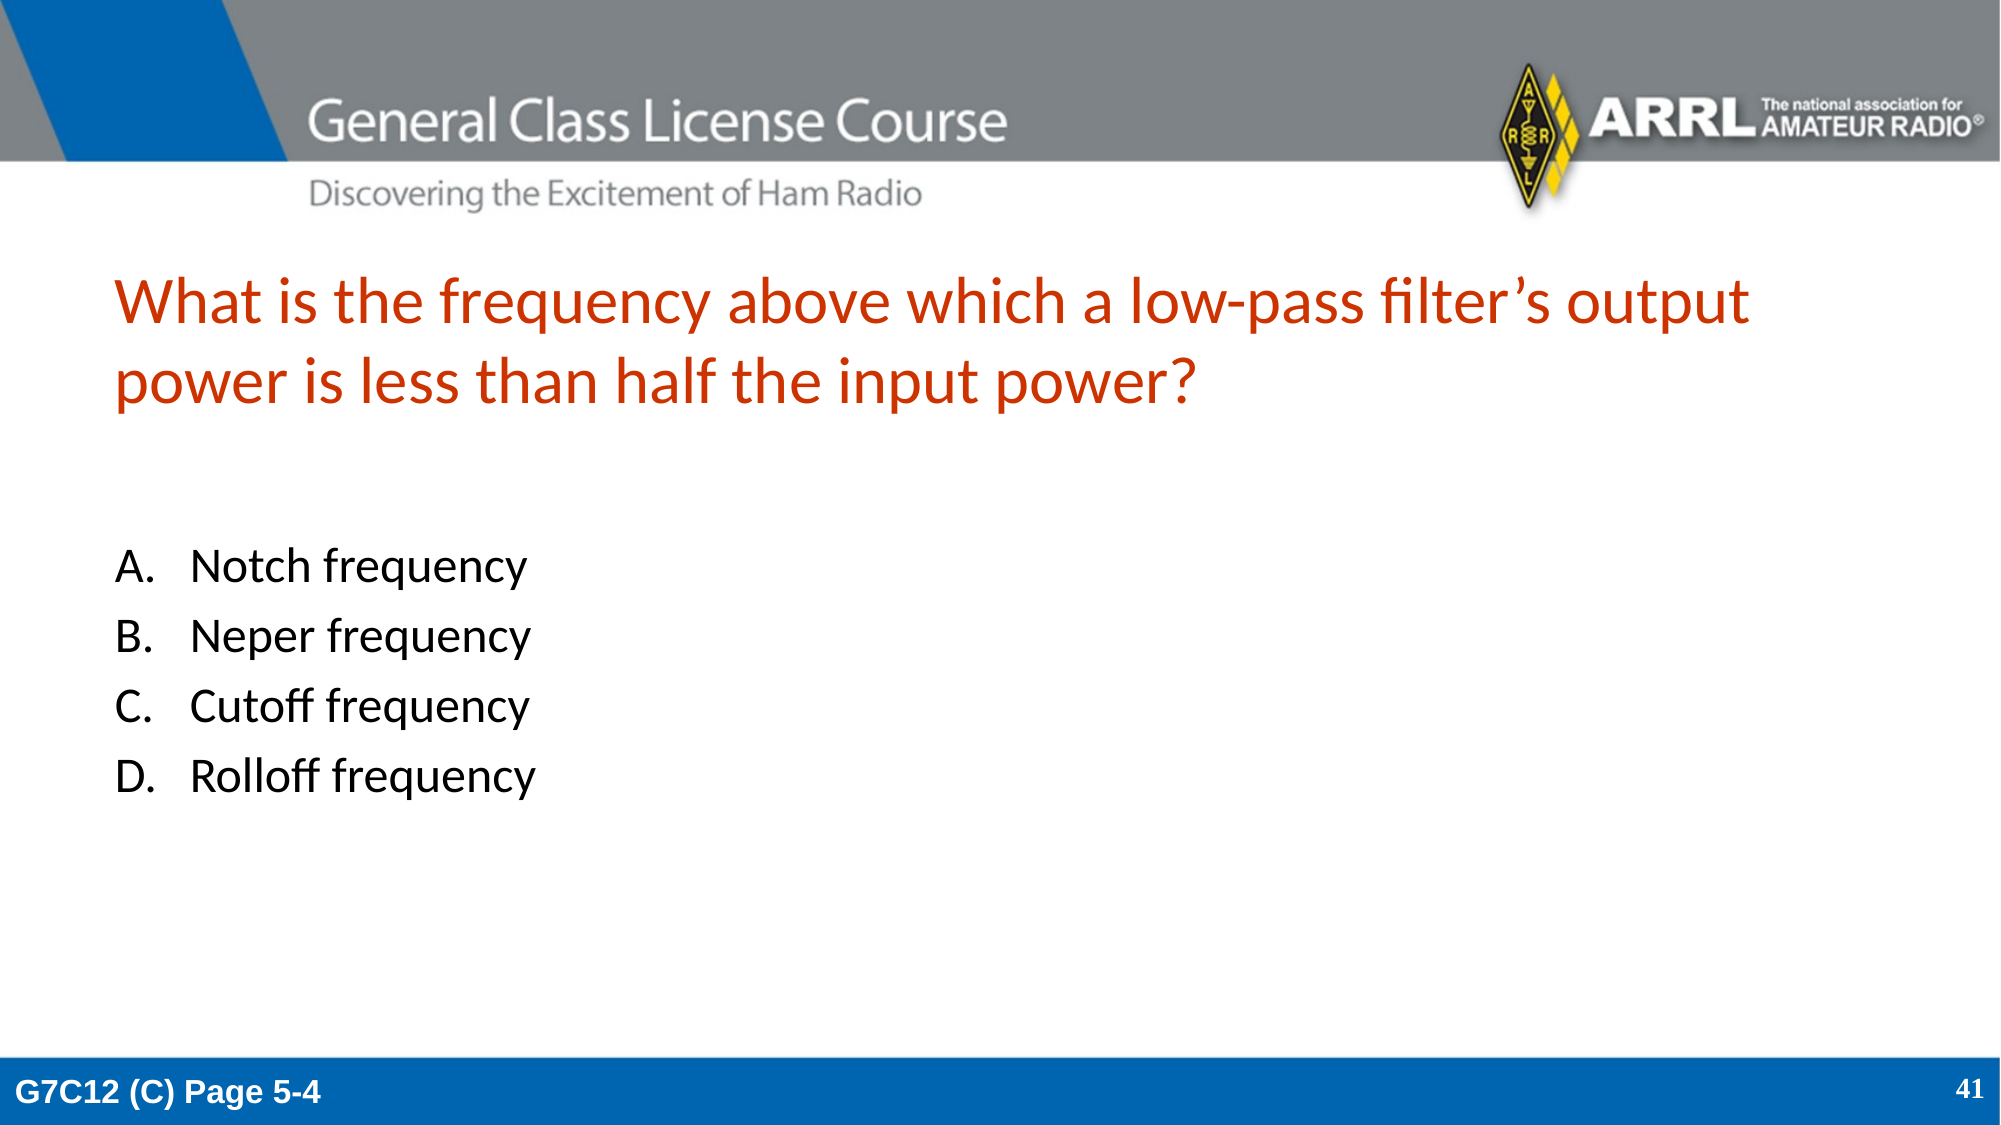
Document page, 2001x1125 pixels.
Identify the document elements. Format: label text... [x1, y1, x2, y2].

text_box 41 [1875, 1062, 2000, 1113]
text_box G7C12 (C) Page 5-4 [0, 1062, 1313, 1118]
list Notch frequency Neper frequency Cutoff frequency Rolloff frequency [99, 525, 1900, 1005]
title What is the frequency above which a low-pass filter’s output power is less than half the input power? [99, 249, 1900, 468]
picture [0, 0, 2001, 1125]
